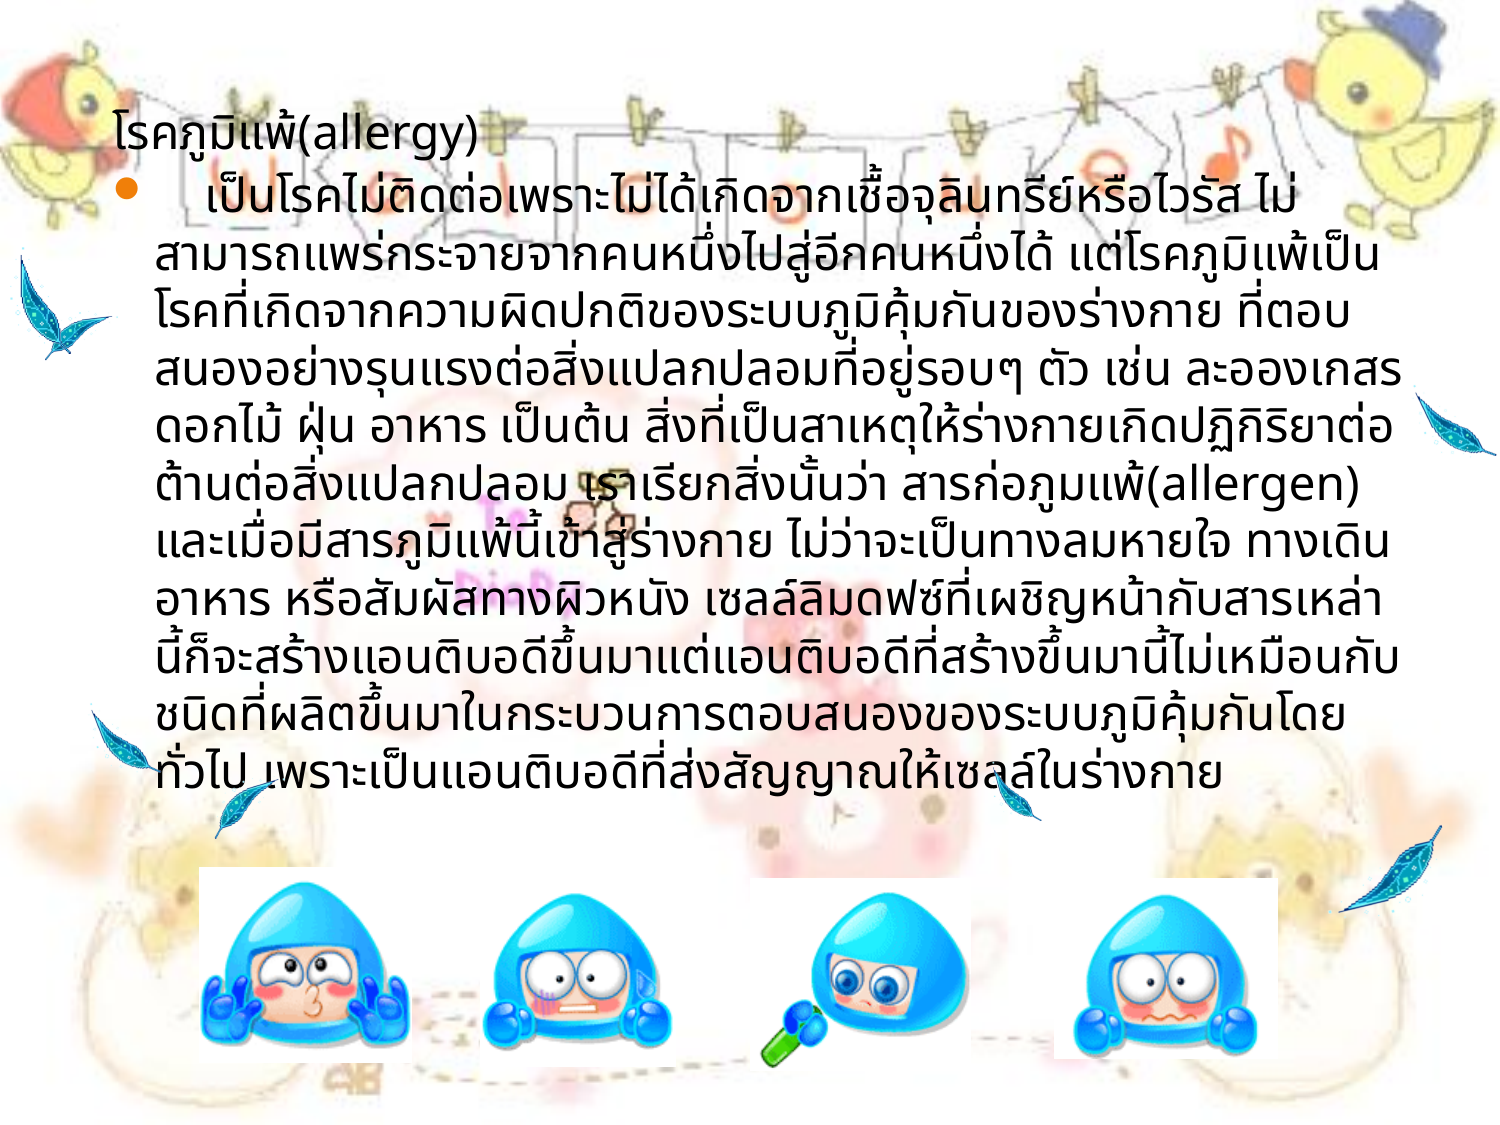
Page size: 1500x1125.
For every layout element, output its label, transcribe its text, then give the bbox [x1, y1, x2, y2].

list โรคภูมิแพ้(allergy) เป็นโรคไม่ติดต่อเพราะไม่ได้เกิดจากเชื้อจุลินทรีย์หรือไวรัส ไม่สามารถแพร่กระจายจากคนหนึ่งไปสู่อีกคนหนึ่งได้ แต่โรคภูมิแพ้เป็นโรคที่เกิดจากความผิดปกติของระบบภูมิคุ้มกันของร่างกาย ที่ตอบสนองอย่างรุนแรงต่อสิ่งแปลกปลอมที่อยู่รอบๆ ตัว เช่น ละอองเกสรดอกไม้ ฝุ่น อาหาร เป็นต้น สิ่งที่เป็นสาเหตุให้ร่างกายเกิดปฏิกิริยาต่อต้านต่อสิ่งแปลกปลอม เราเรียกสิ่งนั้นว่า สารก่อภูมแพ้(allergen) และเมื่อมีสารภูมิแพ้นี้เข้าสู่ร่างกาย ไม่ว่าจะเป็นทางลมหายใจ ทางเดินอาหาร หรือสัมผัสทางผิวหนัง เซลล์ลิมดฟซ์ที่เผชิญหน้ากับสารเหล่านี้ก็จะสร้างแอนติบอดีขึ้นมาแต่แอนติบอดีที่สร้างขึ้นมานี้ไม่เหมือนกับชนิดที่ผลิตขึ้นมาในกระบวนการตอบสนองของระบบภูมิคุ้มกันโดยทั่วไป เพราะเป็นแอนติบอดีที่ส่งสัญญาณให้เซลล์ในร่างกาย [82, 86, 1425, 856]
picture [0, 0, 1500, 1125]
